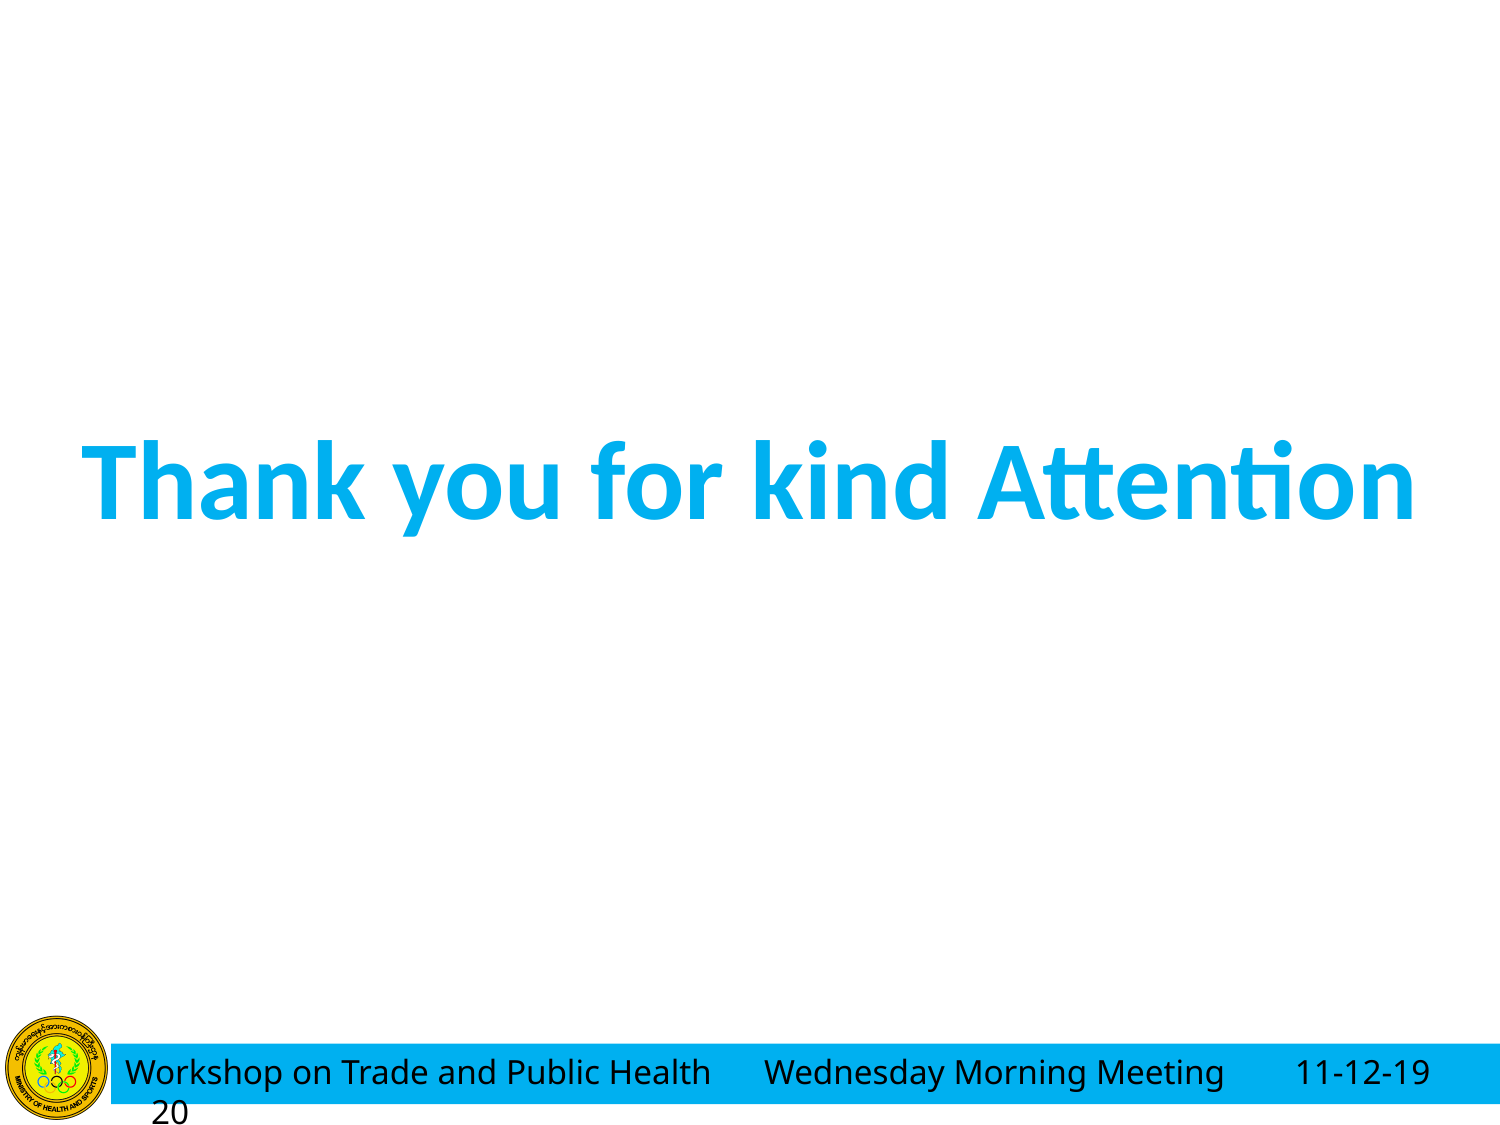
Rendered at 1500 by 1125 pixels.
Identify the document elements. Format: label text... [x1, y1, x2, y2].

picture [2, 1010, 111, 1125]
text_box Thank you for kind Attention [66, 399, 1434, 550]
